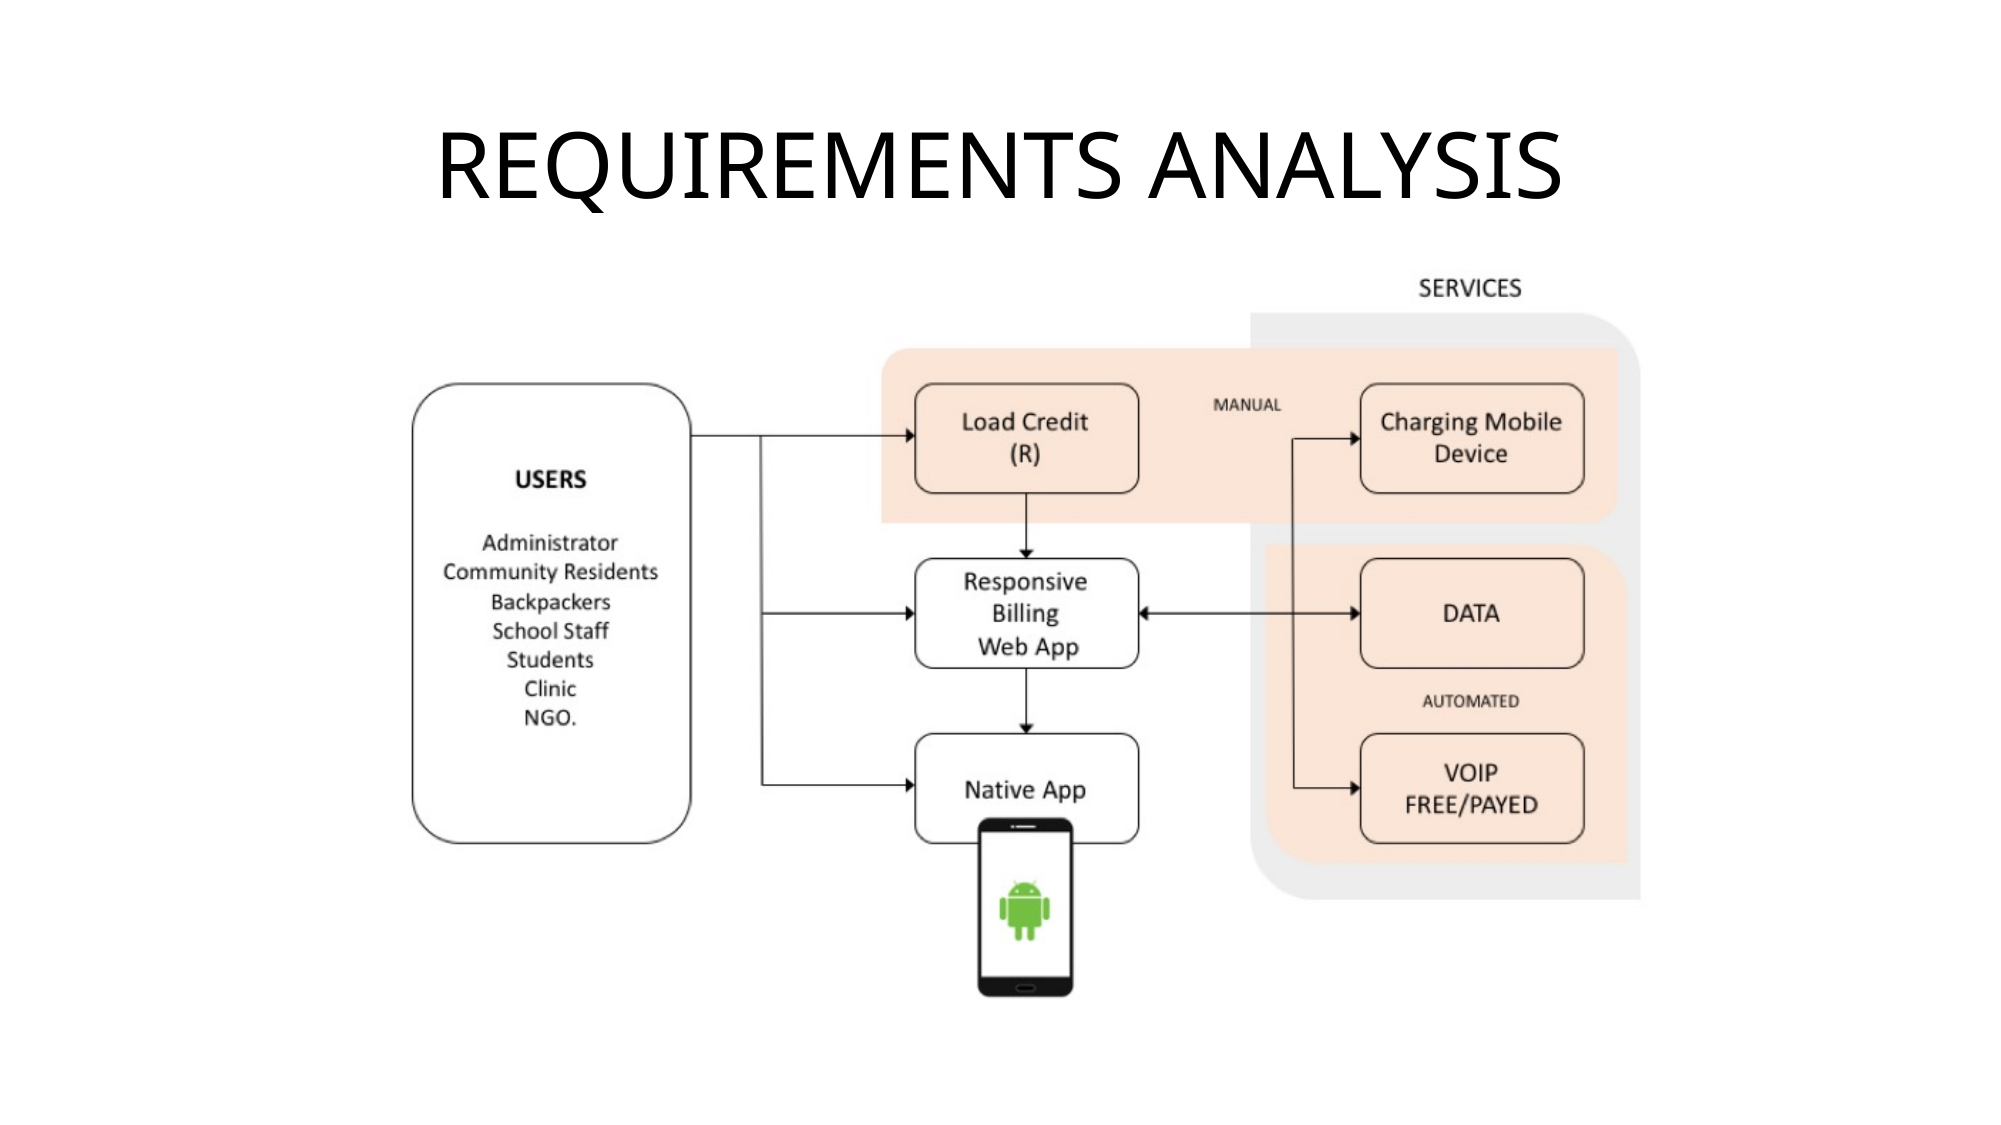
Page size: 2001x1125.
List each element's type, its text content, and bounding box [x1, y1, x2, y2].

title REQUIREMENTS ANALYSIS [137, 59, 1863, 278]
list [271, 213, 1729, 1034]
